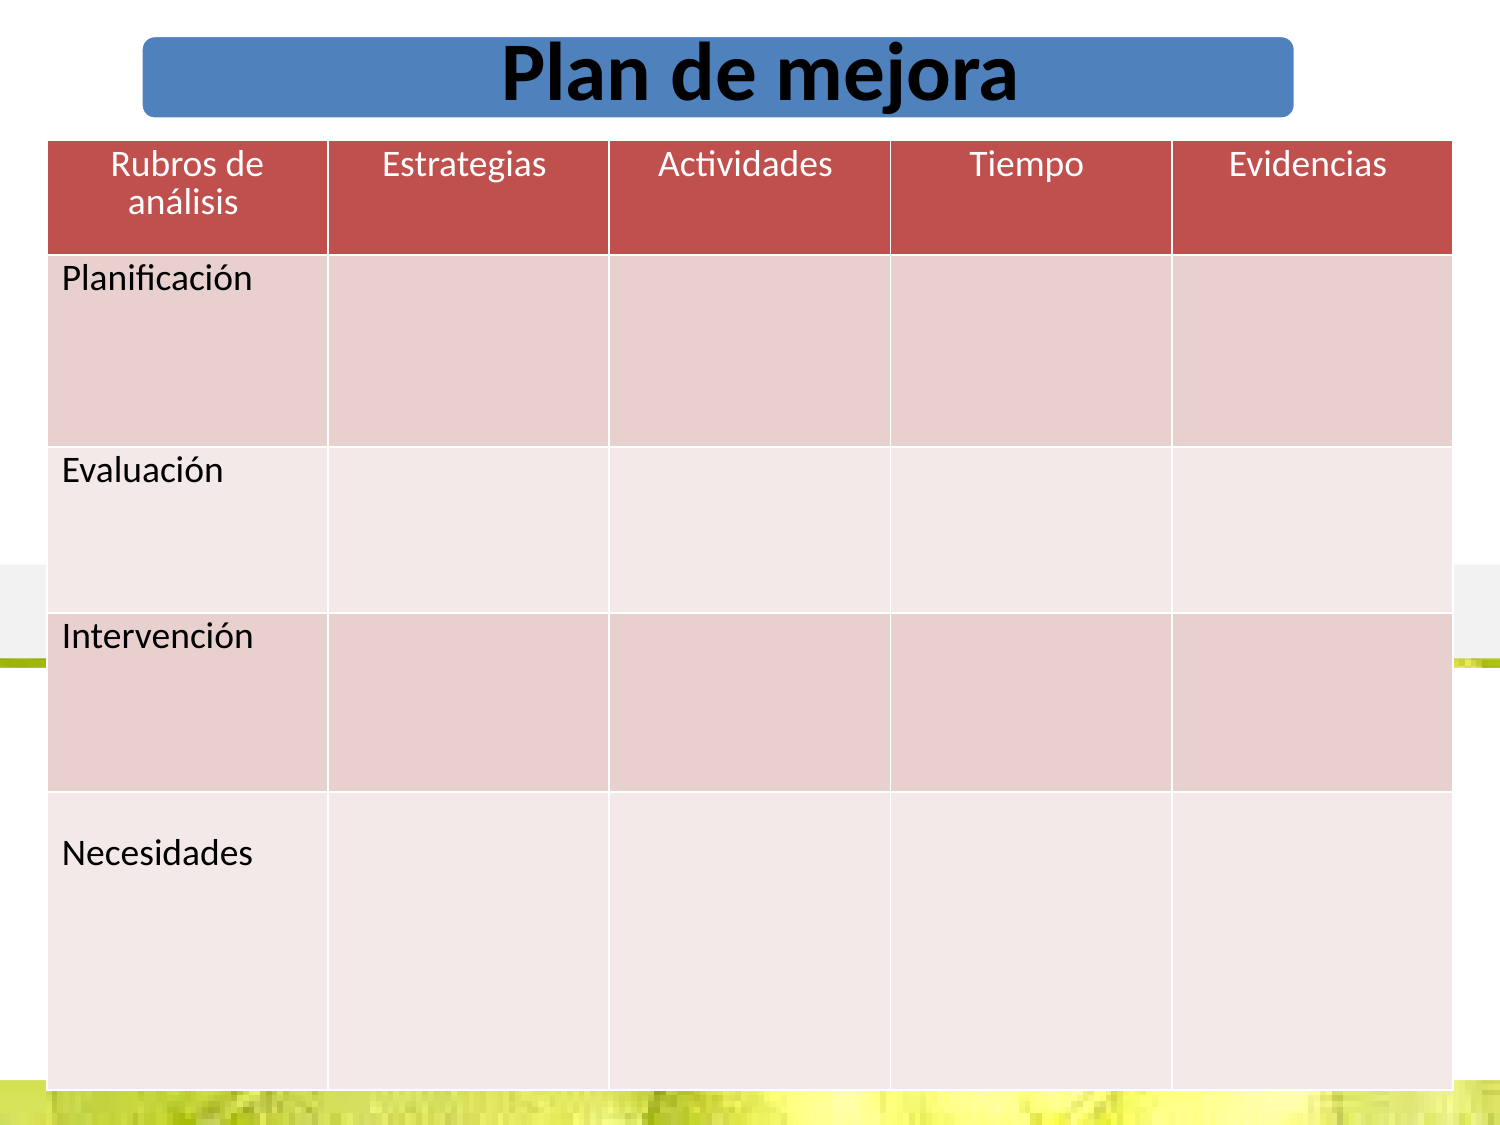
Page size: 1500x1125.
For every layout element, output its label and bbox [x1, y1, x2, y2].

text_box [140, 34, 1335, 120]
picture [0, 0, 1500, 1125]
